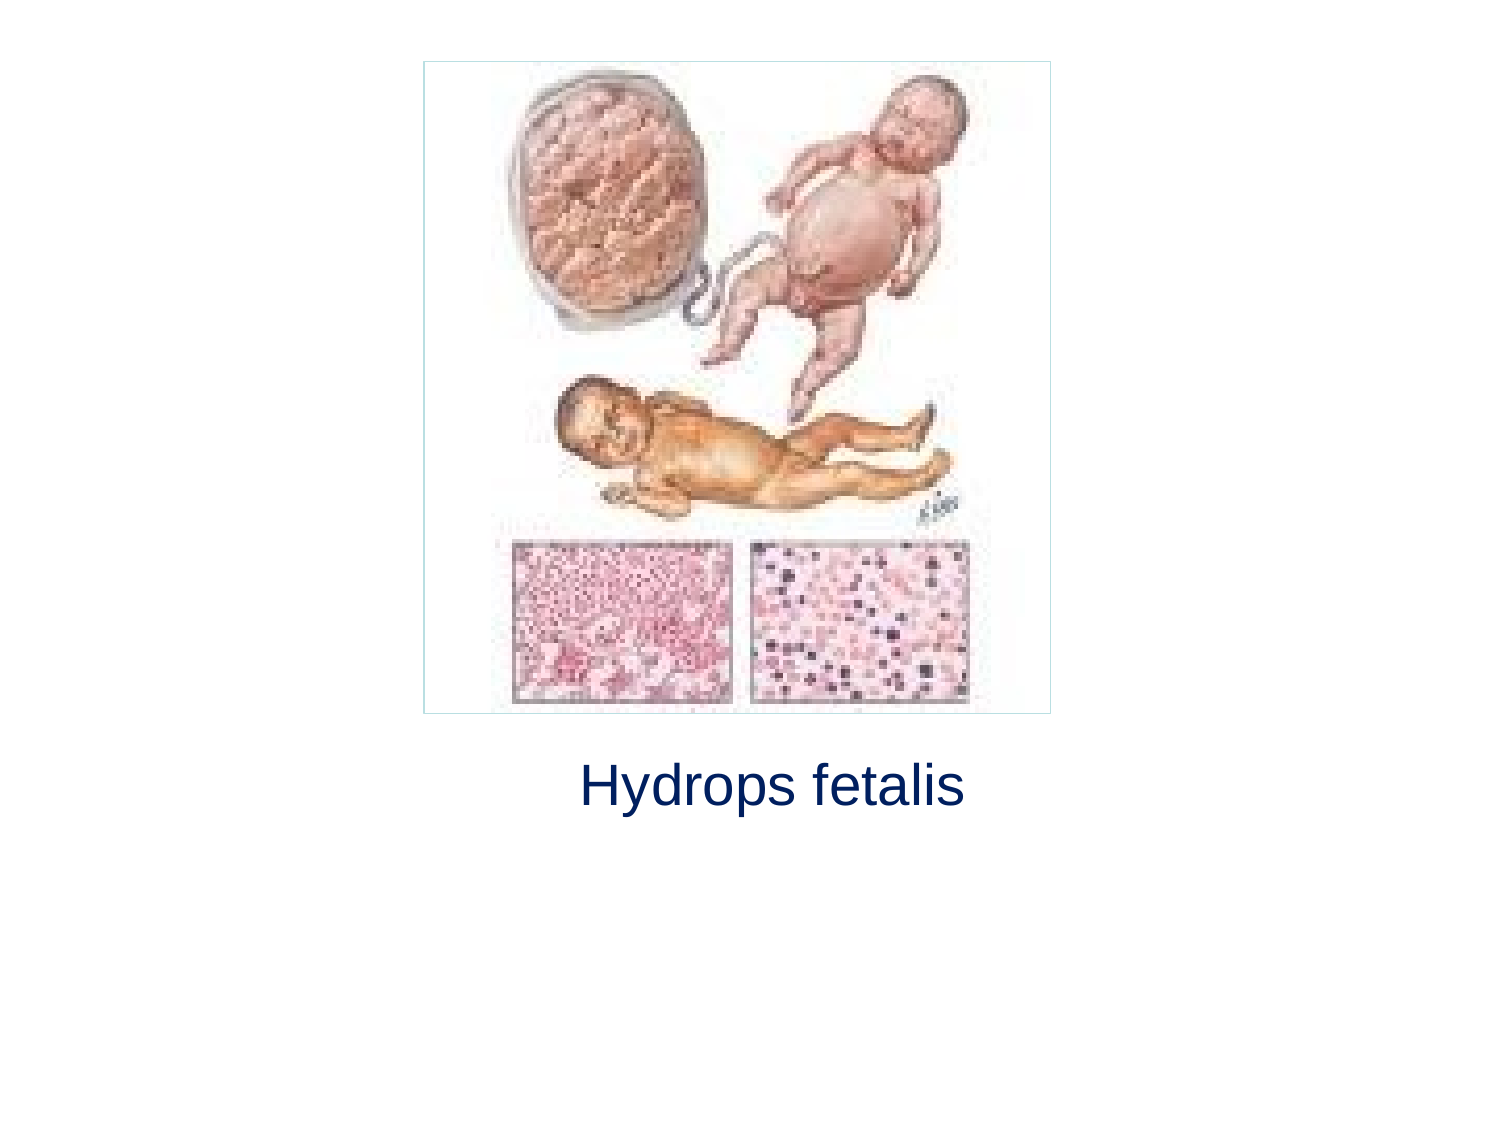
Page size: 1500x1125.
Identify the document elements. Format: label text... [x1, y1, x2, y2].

text_box [424, 61, 1051, 714]
text_box Hydrops fetalis [577, 747, 970, 818]
